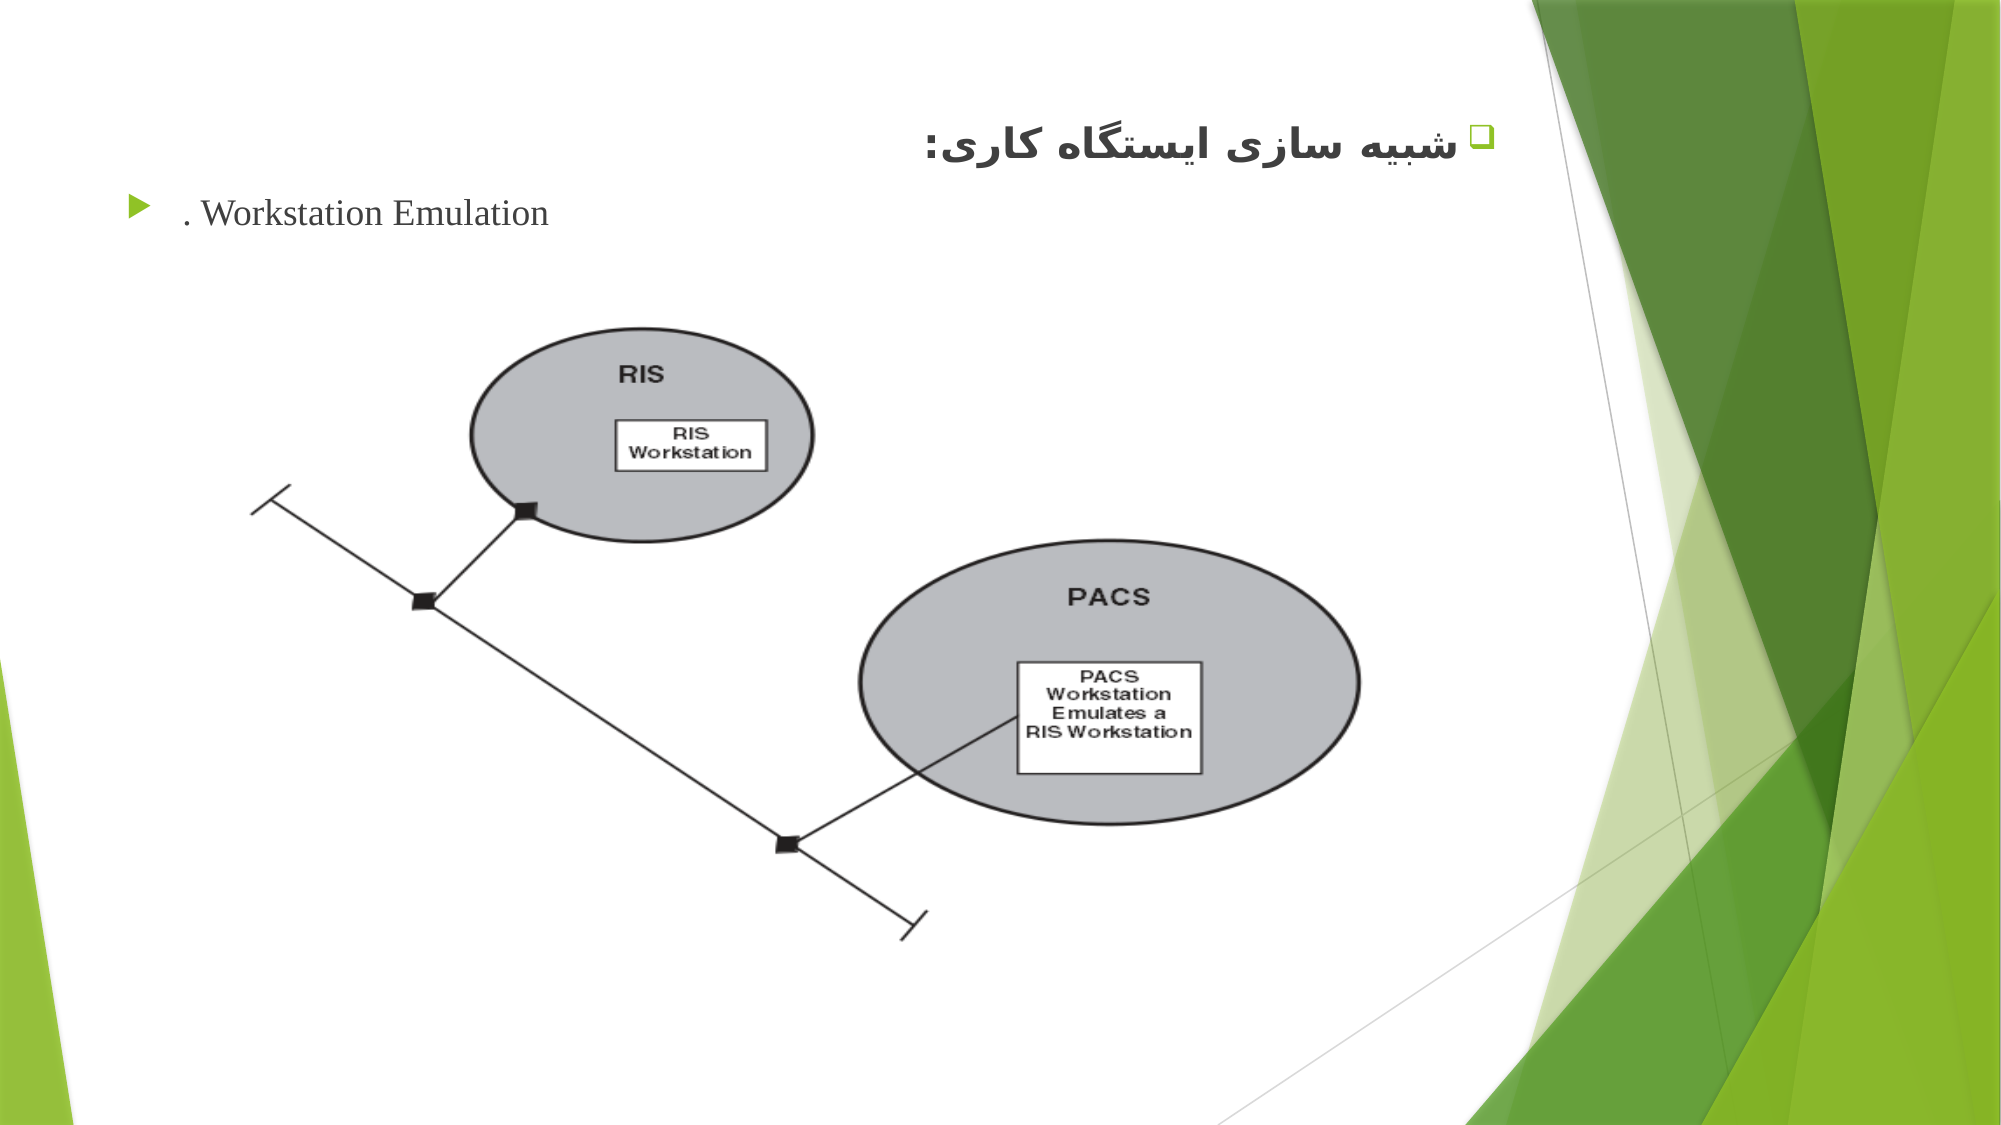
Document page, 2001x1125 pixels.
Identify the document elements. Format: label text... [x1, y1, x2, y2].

list شبیه سازی ایستگاه کاری: . Workstation Emulation [111, 109, 1522, 992]
picture [123, 306, 1438, 950]
